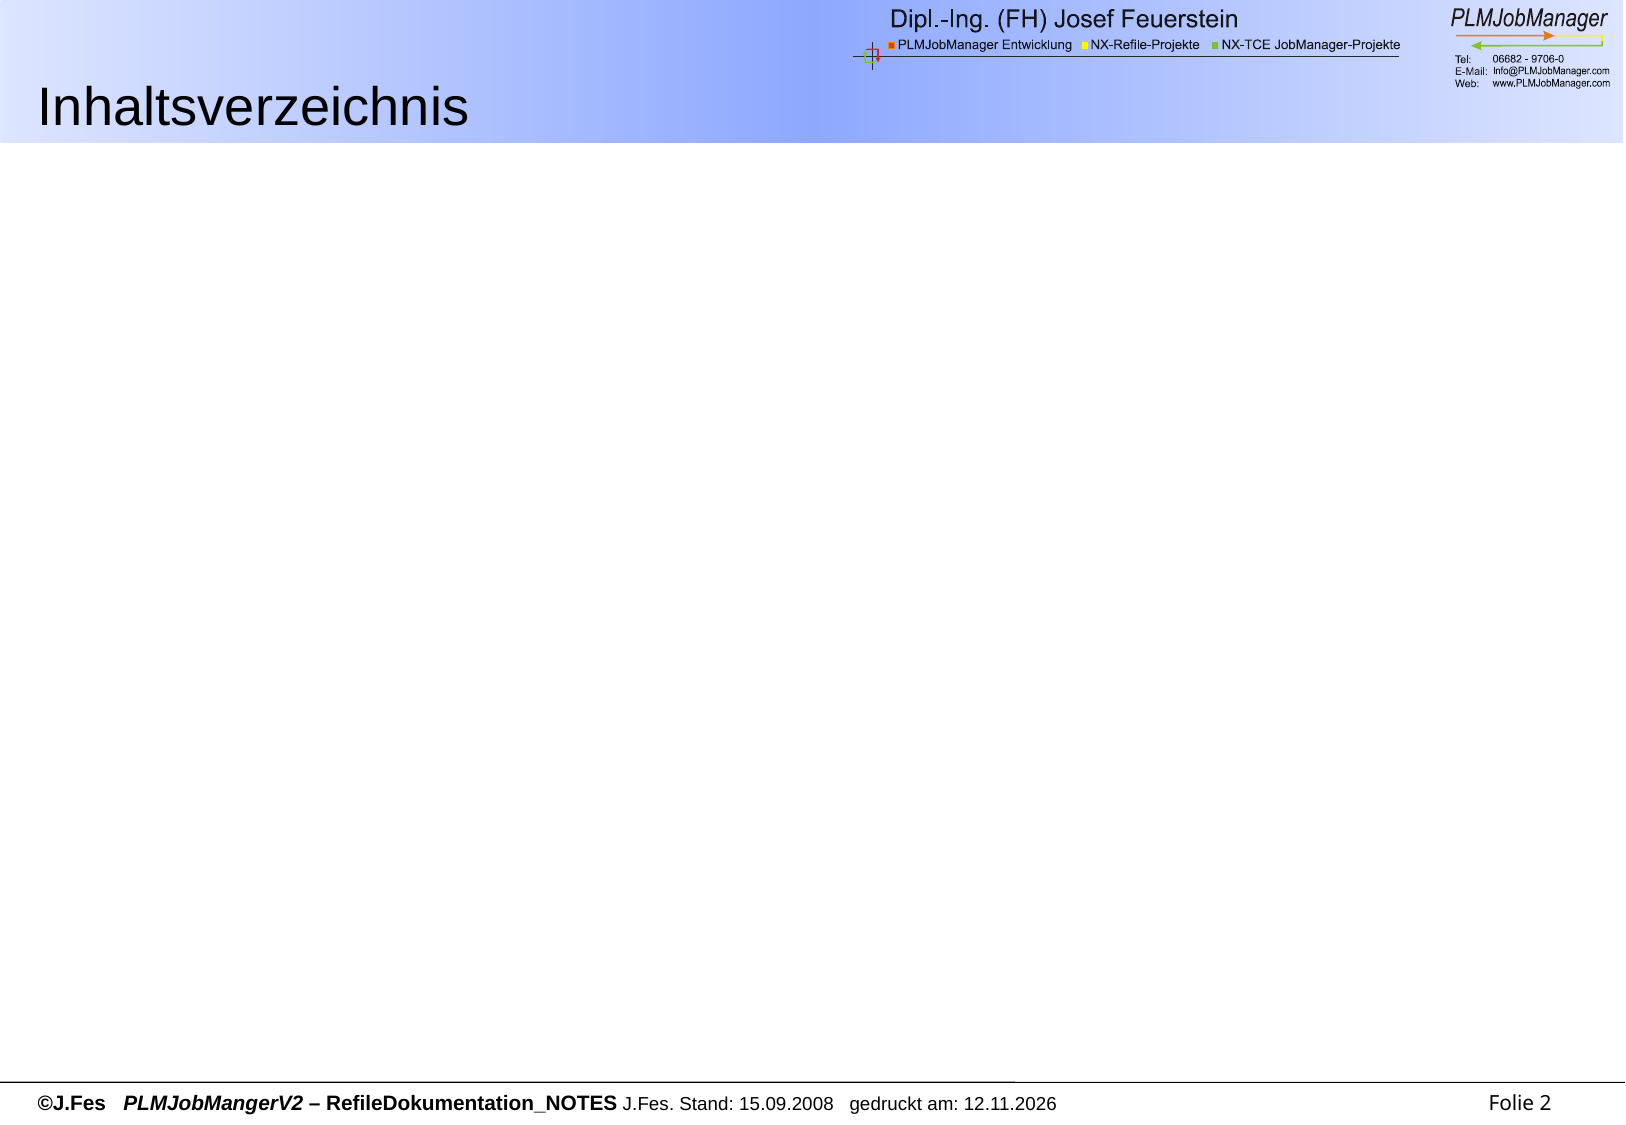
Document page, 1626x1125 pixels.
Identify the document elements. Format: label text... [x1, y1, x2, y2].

slide_number Folie 2 [1228, 1081, 1568, 1125]
title Inhaltsverzeichnis [21, 64, 1439, 143]
